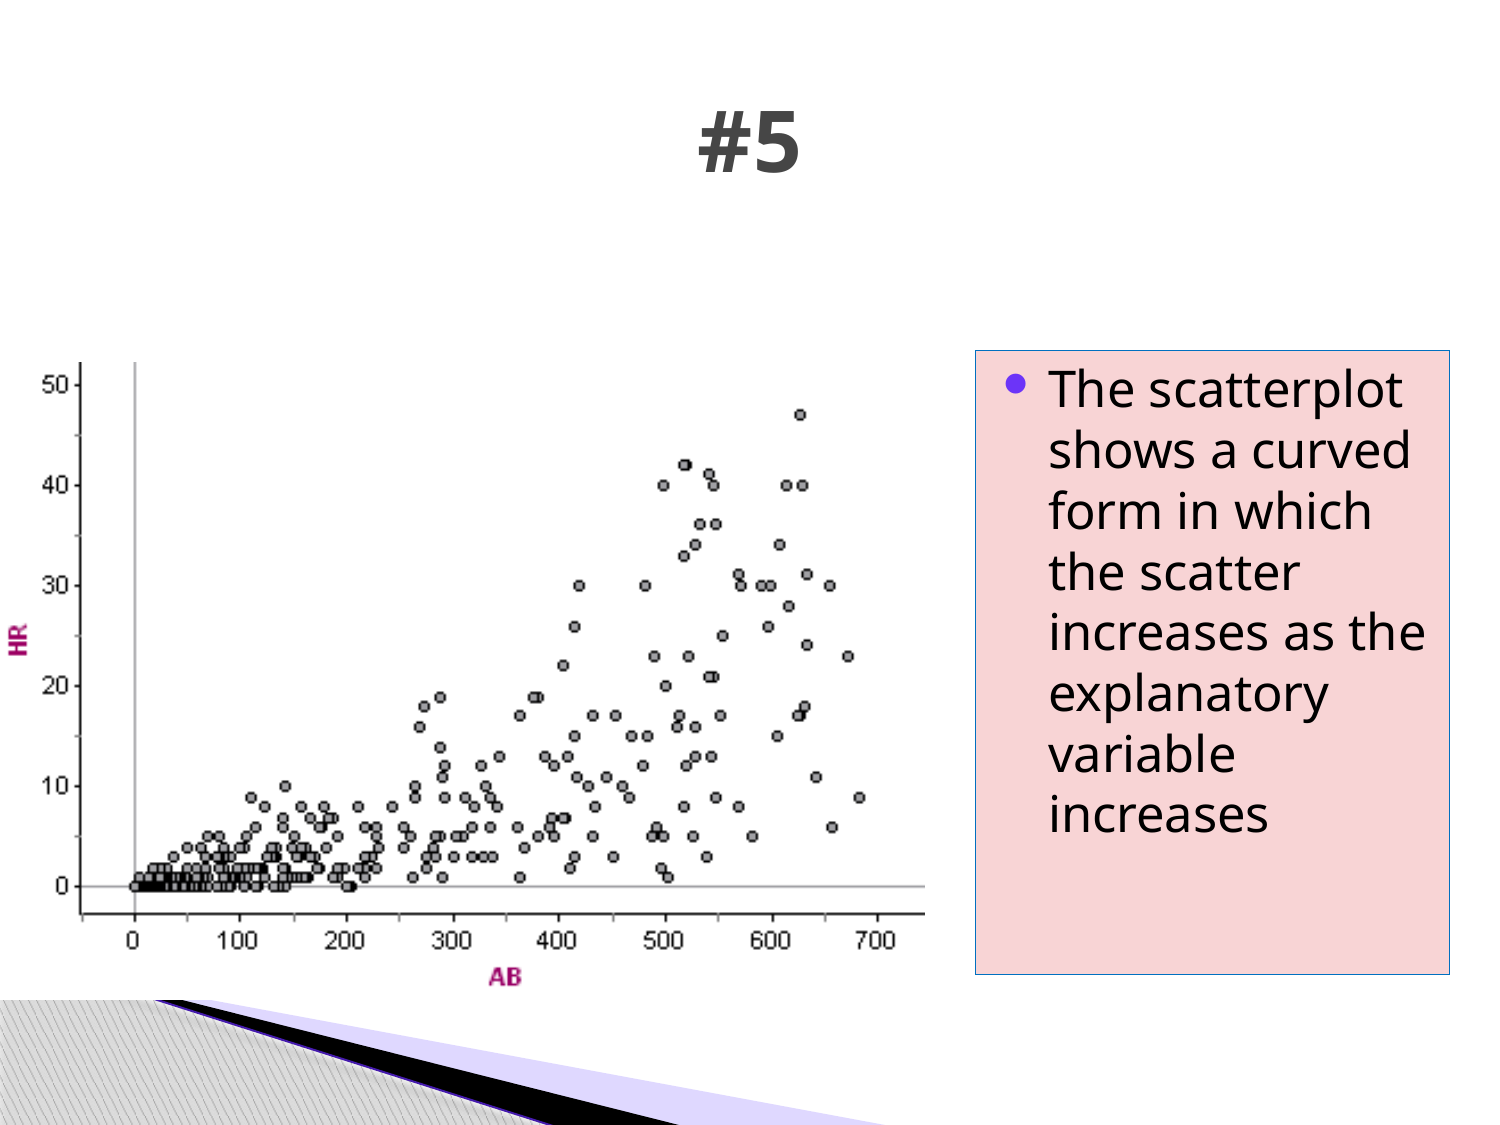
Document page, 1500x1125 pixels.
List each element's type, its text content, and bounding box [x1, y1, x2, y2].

title #5 [75, 45, 1425, 233]
picture [0, 362, 925, 1001]
list The scatterplot shows a curved form in which the scatter increases as the explanatory variable increases [975, 350, 1450, 975]
